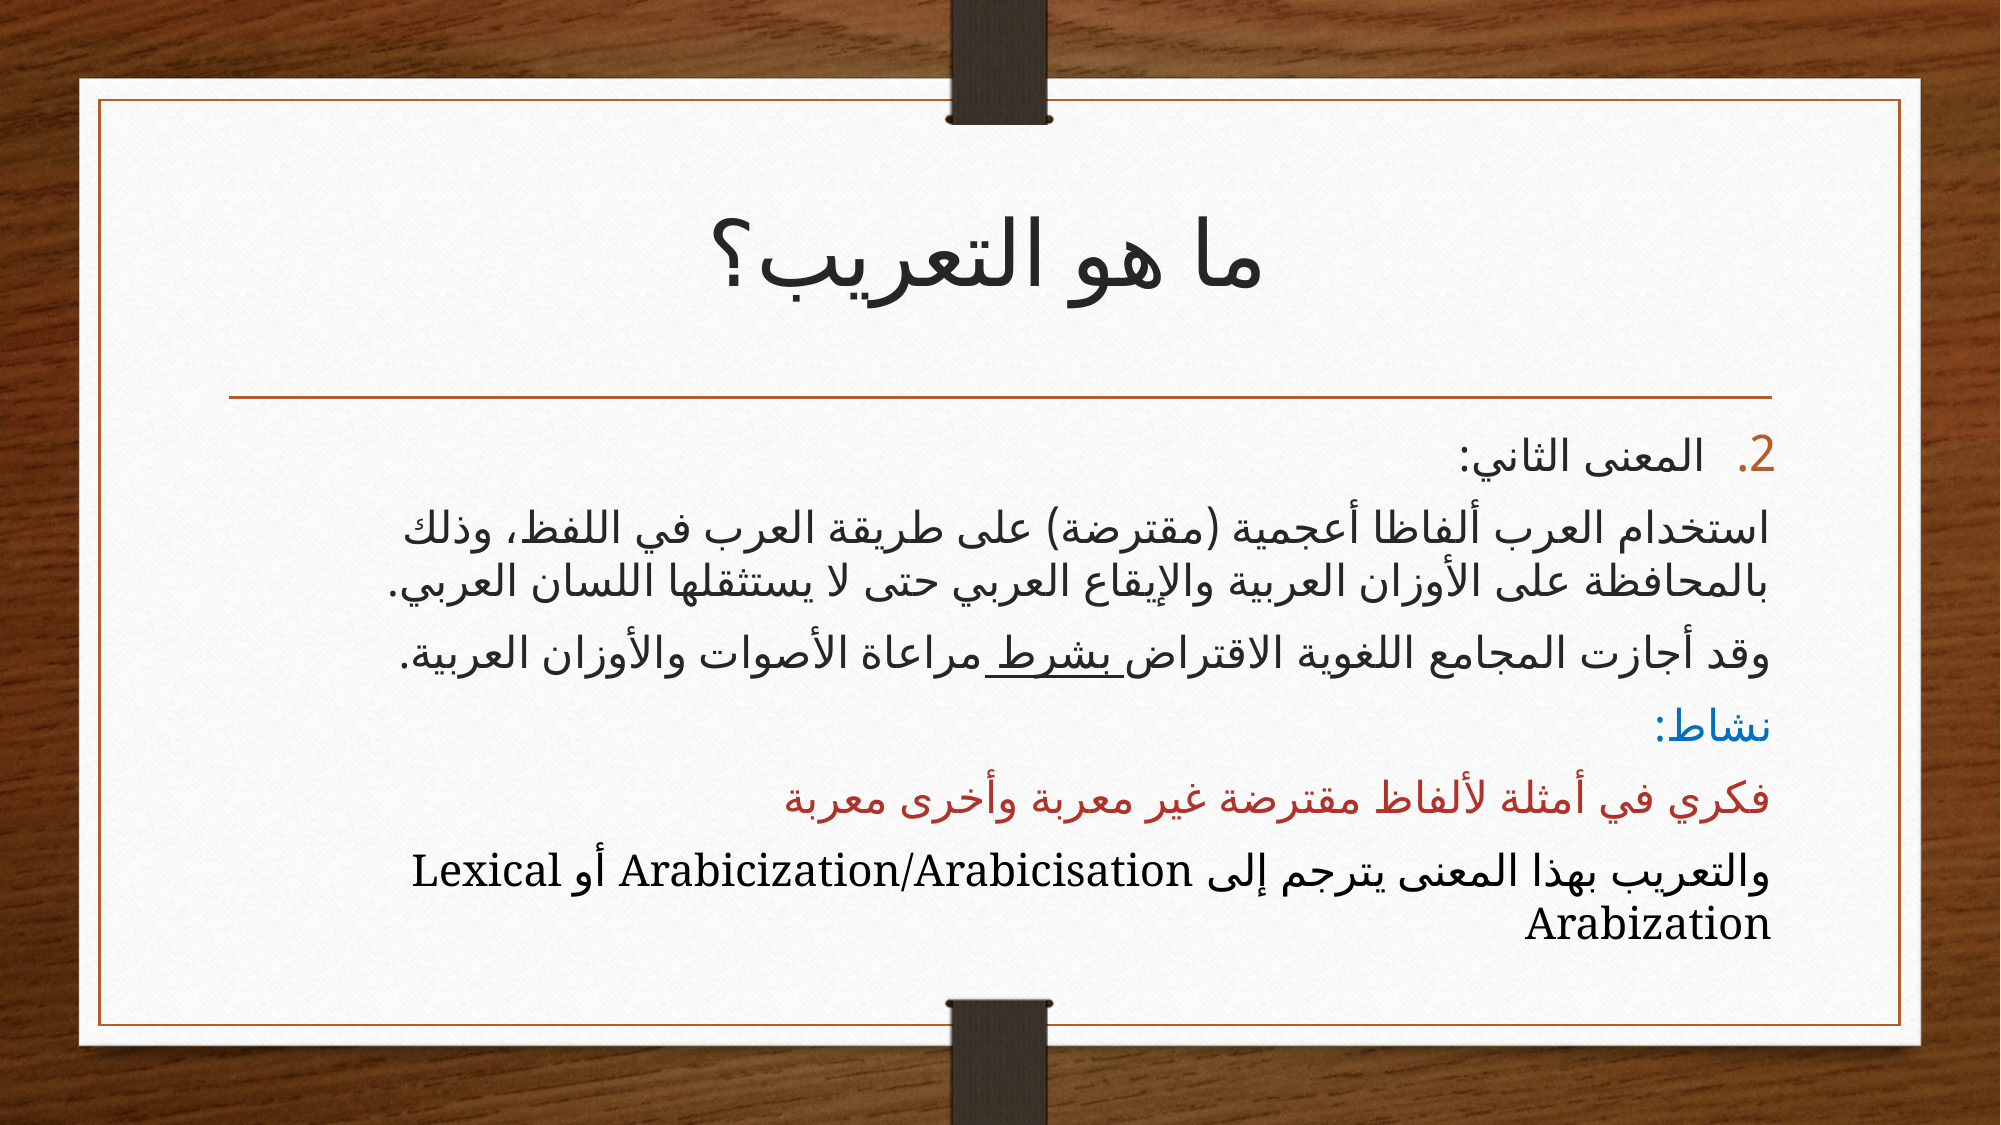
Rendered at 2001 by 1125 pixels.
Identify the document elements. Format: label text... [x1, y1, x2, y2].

list المعنى الثاني: استخدام العرب ألفاظا أعجمية (مقترضة) على طريقة العرب في اللفظ، وذلك بالمحافظة على الأوزان العربية والإيقاع العربي حتى لا يستثقلها اللسان العربي. وقد أجازت المجامع اللغوية الاقتراض بشرط مراعاة الأصوات والأوزان العربية. نشاط: فكري في أمثلة لألفاظ مقترضة غير معربة وأخرى معربة والتعريب بهذا المعنى يترجم إلى Arabicization/Arabicisation أو Lexical Arabization [212, 419, 1788, 964]
title ما هو التعريب؟ [212, 161, 1788, 338]
picture [101, 0, 2001, 1125]
picture [0, 0, 948, 1125]
